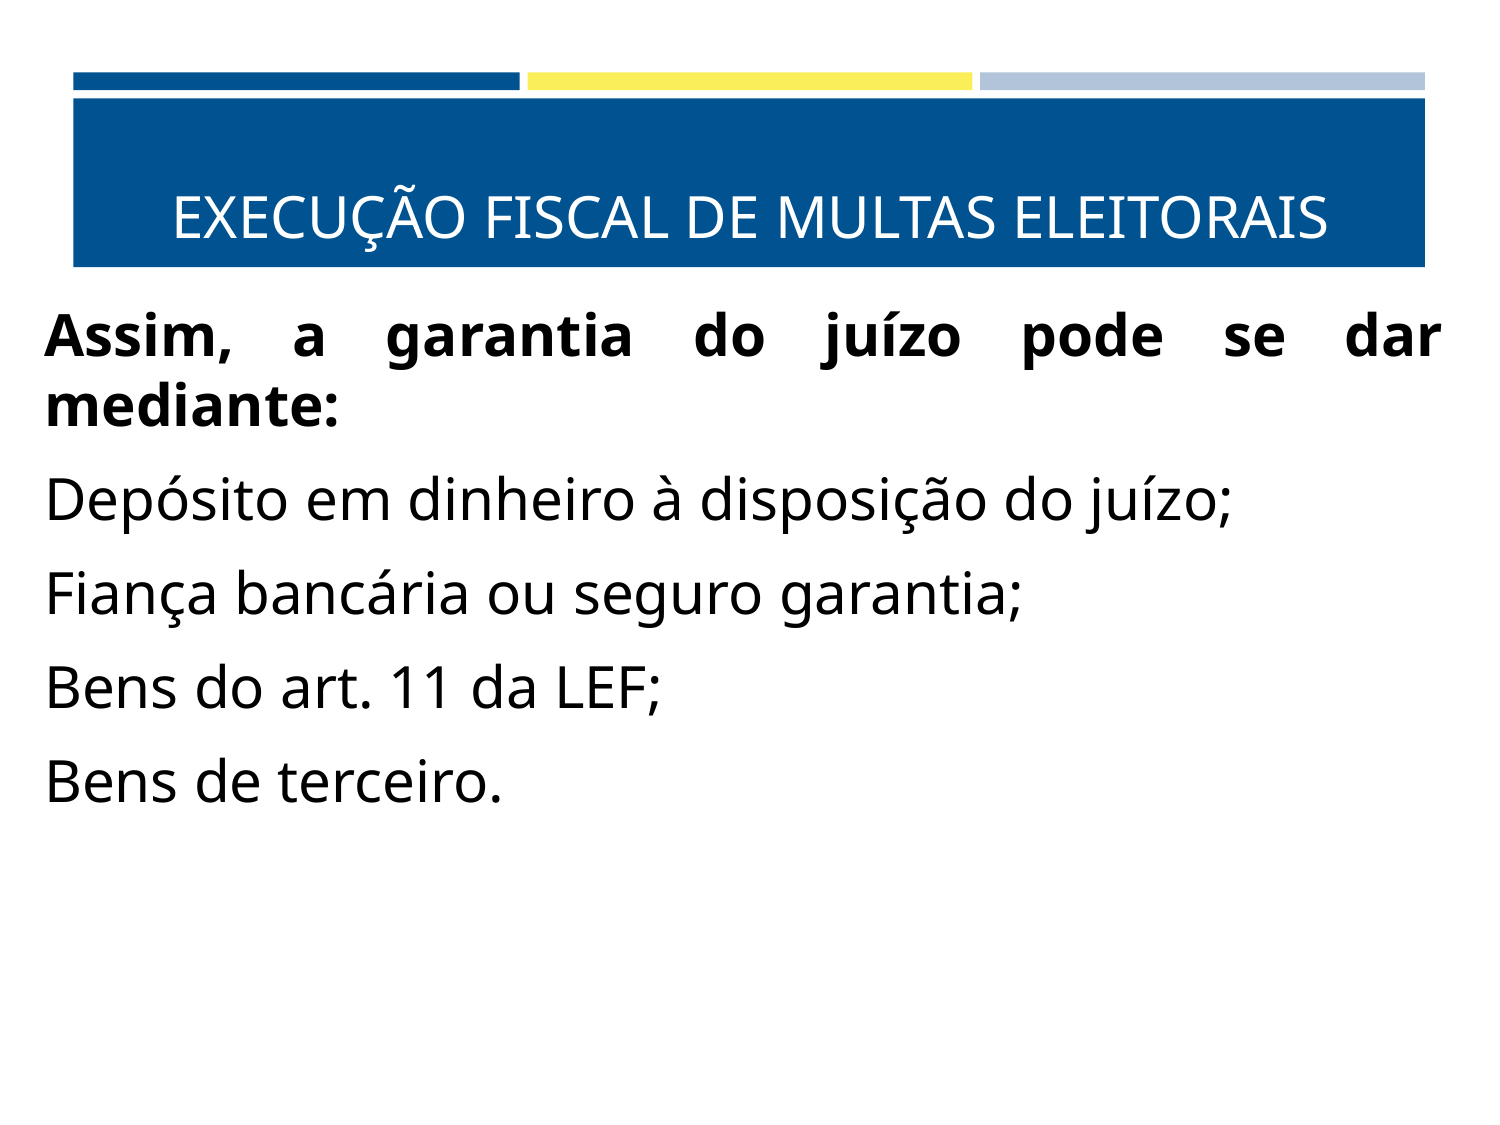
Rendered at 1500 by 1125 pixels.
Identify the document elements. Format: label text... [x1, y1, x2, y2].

title EXECUÇÃO FISCAL DE MULTAS ELEITORAIS [95, 112, 1406, 259]
list Assim, a garantia do juízo pode se dar mediante: Depósito em dinheiro à disposição do juízo; Fiança bancária ou seguro garantia; Bens do art. 11 da LEF; Bens de terceiro. [29, 290, 1459, 1094]
